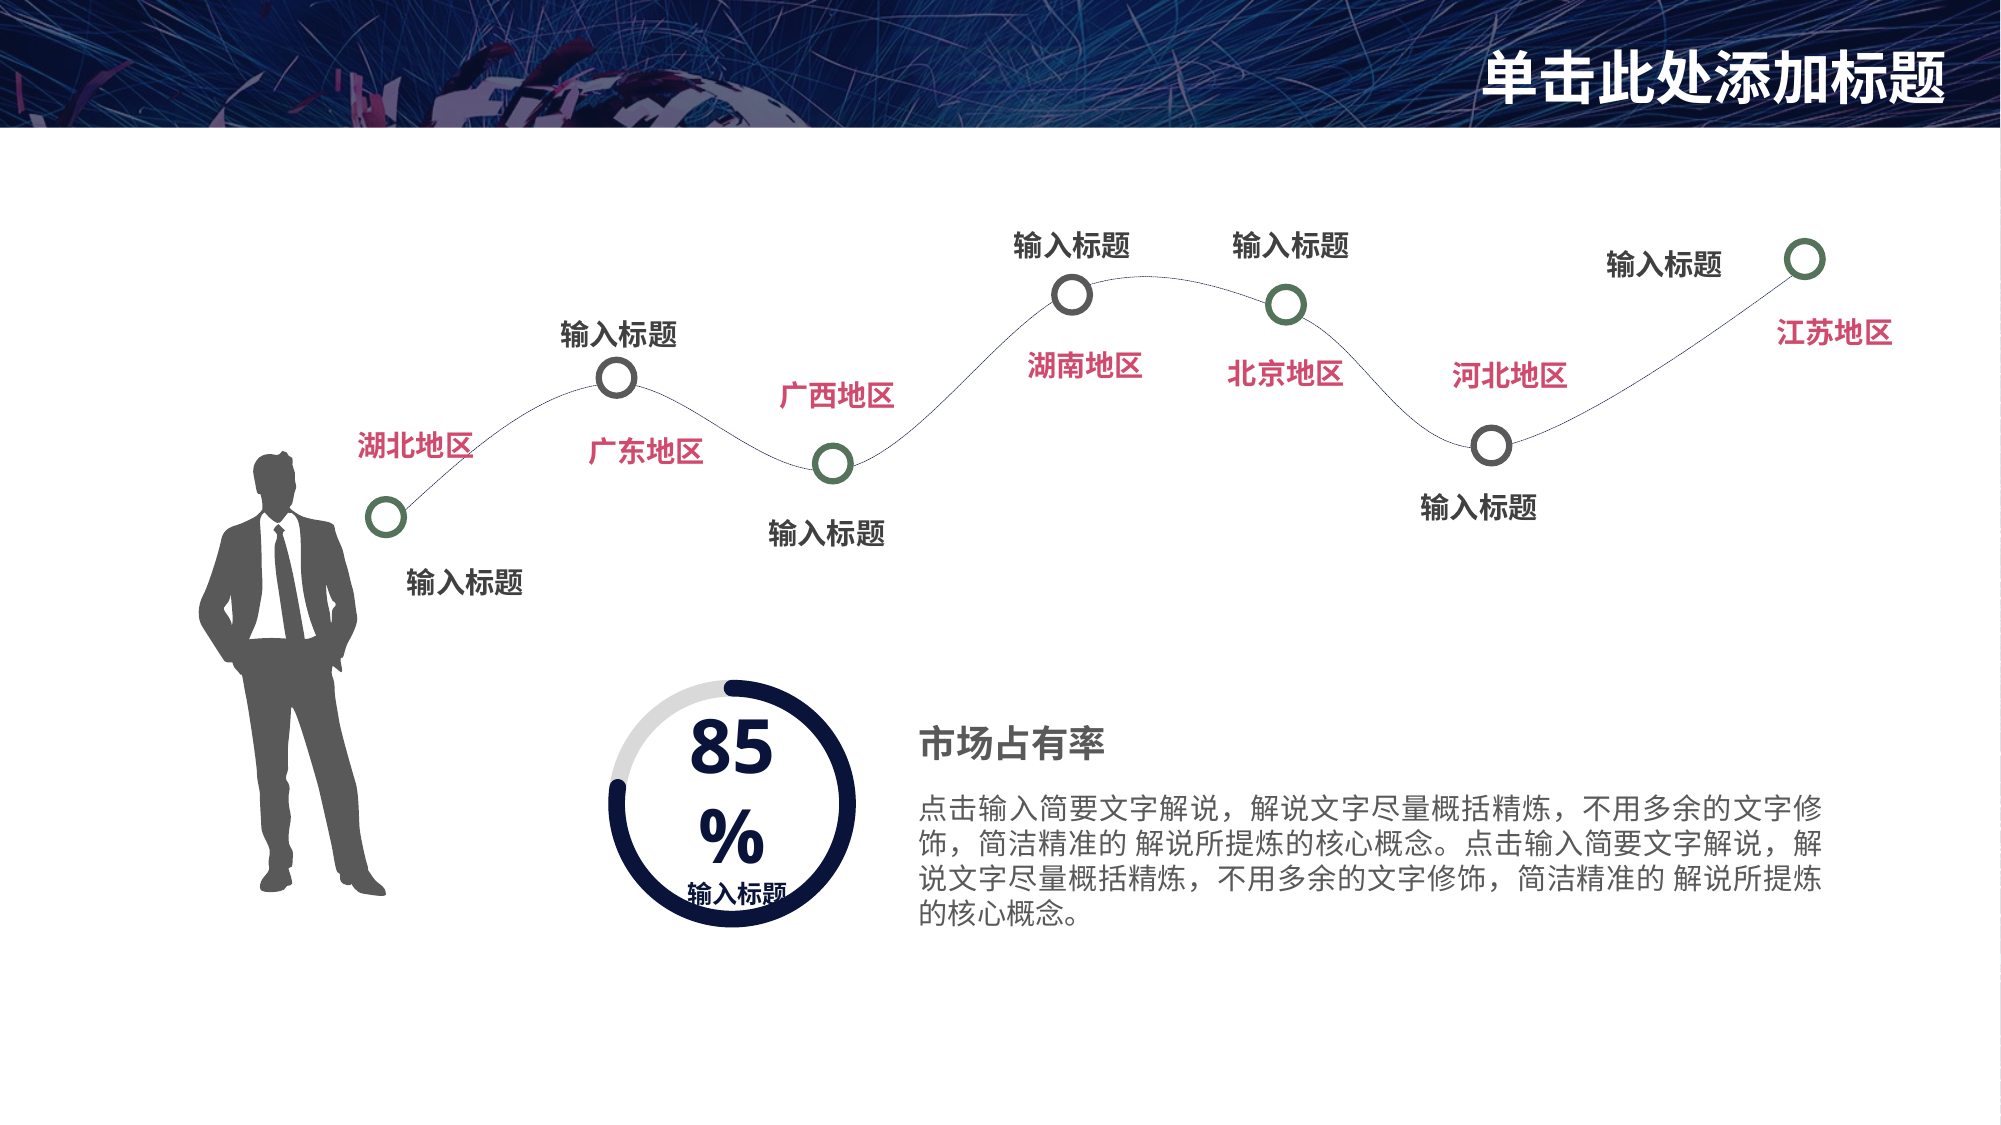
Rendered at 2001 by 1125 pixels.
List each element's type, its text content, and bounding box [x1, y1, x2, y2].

text_box [1785, 240, 1824, 279]
text_box [1053, 275, 1091, 314]
text_box [1267, 285, 1305, 324]
text_box [1472, 426, 1511, 465]
text_box 输入标题 [999, 219, 1146, 270]
text_box [366, 498, 405, 537]
text_box 广西地区 [764, 370, 912, 421]
text_box 广东地区 [573, 425, 721, 476]
text_box 湖南地区 [1012, 339, 1160, 390]
title 单击此处添加标题 [236, 33, 1962, 128]
text_box 输入标题 [1217, 219, 1365, 270]
text_box [721, 265, 1794, 472]
text_box 湖北地区 [342, 420, 490, 471]
text_box 输入标题 [753, 507, 901, 558]
text_box 河北地区 [1437, 350, 1585, 401]
text_box [597, 359, 636, 397]
text_box 输入标题 [545, 309, 693, 359]
text_box 江苏地区 [1761, 307, 1909, 357]
text_box 输入标题 [1406, 482, 1553, 532]
text_box 输入标题 [1591, 238, 1738, 289]
text_box [404, 384, 718, 514]
text_box 北京地区 [1213, 348, 1360, 398]
text_box 市场占有率 点击输入简要文字解说，解说文字尽量概括精炼，不用多余的文字修饰，简洁精准的 解说所提炼的核心概念。点击输入简要文字解说，解说文字尽量概括精炼，不用多余的文字修饰，简洁精准的 解说所提炼的核心概念。 [903, 712, 1838, 938]
text_box 85% 输入标题 [616, 687, 732, 803]
text_box [616, 687, 849, 920]
text_box [813, 444, 852, 483]
text_box [198, 450, 386, 896]
text_box 输入标题 [392, 556, 539, 607]
